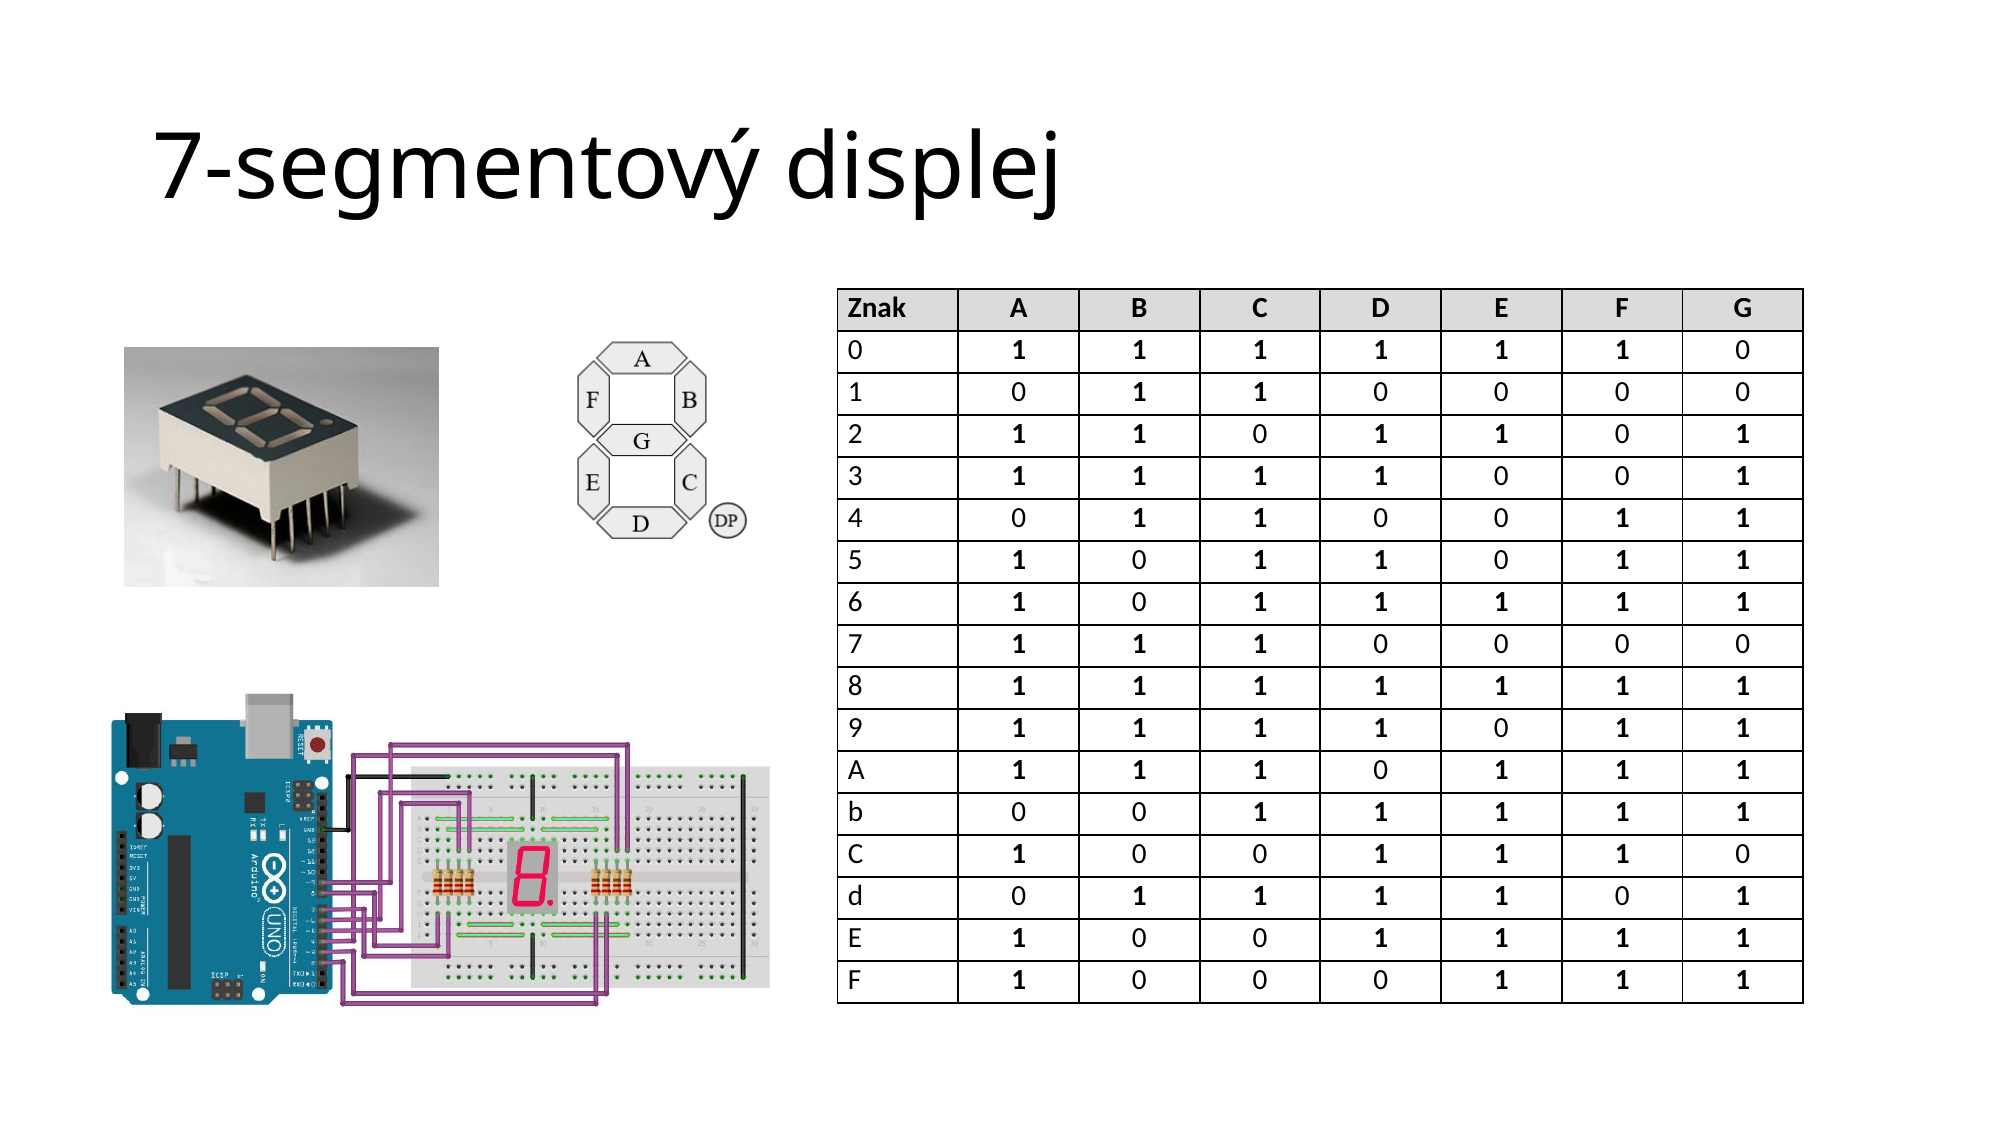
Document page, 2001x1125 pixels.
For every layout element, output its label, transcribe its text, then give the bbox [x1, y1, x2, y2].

table_cell 1 [1442, 794, 1561, 834]
table_cell 0 [1442, 710, 1561, 750]
table_cell 0 [1080, 584, 1199, 624]
table_cell 1 [1321, 710, 1440, 750]
table_cell 0 [1321, 962, 1440, 1002]
table_cell 0 [1442, 374, 1561, 414]
table_cell 1 [959, 584, 1078, 624]
table_cell 1 [1442, 752, 1561, 792]
table_cell 0 [1080, 836, 1199, 876]
table_cell 1 [1201, 794, 1319, 834]
table_cell 0 [959, 878, 1078, 918]
table_cell 1 [1321, 542, 1440, 582]
table_cell d [838, 878, 957, 918]
table_cell 4 [838, 500, 957, 540]
table_cell 0 [1683, 836, 1802, 876]
table_cell 0 [1563, 374, 1682, 414]
table_cell 1 [1442, 332, 1561, 372]
table_cell 1 [1321, 878, 1440, 918]
table_cell 1 [1080, 710, 1199, 750]
table_cell 1 [1201, 752, 1319, 792]
table_cell A [838, 752, 957, 792]
table_cell b [838, 794, 957, 834]
table_cell 1 [1321, 458, 1440, 498]
table_cell 0 [1080, 962, 1199, 1002]
table_cell 1 [1321, 584, 1440, 624]
table_cell 1 [1321, 668, 1440, 708]
table_header A [959, 290, 1078, 330]
table_cell 0 [1321, 752, 1440, 792]
table_cell 1 [1080, 668, 1199, 708]
table_cell 1 [1080, 416, 1199, 456]
table_cell 1 [1321, 332, 1440, 372]
table_cell 0 [959, 500, 1078, 540]
table_header B [1080, 290, 1199, 330]
table_cell 1 [1442, 878, 1561, 918]
table_cell 1 [1563, 752, 1682, 792]
table_cell 1 [1201, 668, 1319, 708]
table_cell 1 [1201, 626, 1319, 666]
table_cell 1 [1442, 416, 1561, 456]
table_cell 1 [1563, 710, 1682, 750]
table_cell 1 [1201, 542, 1319, 582]
table_cell 3 [838, 458, 957, 498]
table_cell F [838, 962, 957, 1002]
table_cell 0 [1442, 500, 1561, 540]
table_cell 5 [838, 542, 957, 582]
table_cell 1 [1683, 962, 1802, 1002]
table_cell 1 [1201, 878, 1319, 918]
picture [124, 347, 439, 587]
table_cell 0 [1563, 416, 1682, 456]
table_cell 1 [1683, 584, 1802, 624]
table_cell 6 [838, 584, 957, 624]
table_cell 0 [1080, 920, 1199, 960]
table_cell 1 [1080, 458, 1199, 498]
table_cell 1 [1201, 332, 1319, 372]
table_cell 2 [838, 416, 957, 456]
table_cell 1 [959, 332, 1078, 372]
table_cell 0 [959, 794, 1078, 834]
table_cell 1 [1321, 794, 1440, 834]
table_cell 1 [1683, 668, 1802, 708]
table_cell 1 [1080, 878, 1199, 918]
table_cell 7 [838, 626, 957, 666]
table_cell 1 [1683, 500, 1802, 540]
table_cell 0 [1201, 416, 1319, 456]
table_cell 1 [959, 962, 1078, 1002]
table_cell 1 [959, 542, 1078, 582]
table_cell 0 [1442, 542, 1561, 582]
table_cell 0 [1080, 542, 1199, 582]
table_cell 1 [1321, 416, 1440, 456]
table_cell 1 [1683, 794, 1802, 834]
table_cell 1 [959, 416, 1078, 456]
title 7-segmentový displej [137, 59, 1863, 278]
table_cell 8 [838, 668, 957, 708]
table_cell 1 [1683, 458, 1802, 498]
table_cell 0 [1321, 626, 1440, 666]
table_header F [1563, 290, 1682, 330]
table_cell C [838, 836, 957, 876]
table_cell 1 [1683, 752, 1802, 792]
table_cell 0 [838, 332, 957, 372]
table_cell 1 [1563, 584, 1682, 624]
table_cell 1 [1563, 794, 1682, 834]
table_cell 1 [1683, 920, 1802, 960]
table_cell 1 [1563, 332, 1682, 372]
table_cell 1 [1201, 584, 1319, 624]
table_header D [1321, 290, 1440, 330]
table_cell 0 [1442, 626, 1561, 666]
table_header G [1683, 290, 1802, 330]
table_cell 0 [1563, 626, 1682, 666]
table_header E [1442, 290, 1561, 330]
table_cell 1 [1563, 542, 1682, 582]
table_cell 1 [1563, 500, 1682, 540]
table_cell 1 [1563, 920, 1682, 960]
table_cell 1 [1563, 836, 1682, 876]
table_cell 0 [1442, 458, 1561, 498]
picture [495, 285, 797, 587]
table_cell E [838, 920, 957, 960]
table_cell 1 [838, 374, 957, 414]
table_cell 1 [1563, 962, 1682, 1002]
table_cell 1 [959, 836, 1078, 876]
table_cell 1 [1321, 836, 1440, 876]
table_cell 0 [1321, 374, 1440, 414]
table_cell 1 [1563, 668, 1682, 708]
table_cell 1 [1442, 836, 1561, 876]
table_cell 1 [959, 668, 1078, 708]
table_cell 1 [1442, 920, 1561, 960]
table_cell 1 [1442, 962, 1561, 1002]
table_cell 0 [1201, 920, 1319, 960]
table_cell 0 [1321, 500, 1440, 540]
table_cell 1 [1080, 752, 1199, 792]
picture [98, 688, 780, 1015]
table_cell 1 [959, 752, 1078, 792]
table_cell 1 [1683, 710, 1802, 750]
table_cell 0 [1080, 794, 1199, 834]
table_cell 1 [1080, 332, 1199, 372]
table_cell 0 [1201, 962, 1319, 1002]
table_header C [1201, 290, 1319, 330]
table_cell 9 [838, 710, 957, 750]
table_cell 1 [1442, 584, 1561, 624]
table_cell 1 [1201, 710, 1319, 750]
table_cell 1 [1683, 542, 1802, 582]
table_cell 0 [1563, 878, 1682, 918]
table_cell 1 [1201, 374, 1319, 414]
table_cell 1 [1080, 374, 1199, 414]
table_cell 0 [959, 374, 1078, 414]
table_cell 0 [1201, 836, 1319, 876]
table_cell 1 [1442, 668, 1561, 708]
table_cell 1 [959, 710, 1078, 750]
table_cell 1 [1683, 416, 1802, 456]
table_cell 1 [959, 920, 1078, 960]
table_cell 0 [1563, 458, 1682, 498]
table_cell 1 [1201, 458, 1319, 498]
table_cell 1 [1321, 920, 1440, 960]
table_header Znak [838, 290, 957, 330]
table_cell 0 [1683, 374, 1802, 414]
table_cell 1 [1683, 878, 1802, 918]
table_cell 1 [1080, 626, 1199, 666]
table_cell 1 [959, 458, 1078, 498]
table_cell 1 [959, 626, 1078, 666]
table_cell 0 [1683, 332, 1802, 372]
table_cell 1 [1201, 500, 1319, 540]
table_cell 1 [1080, 500, 1199, 540]
table_cell 0 [1683, 626, 1802, 666]
